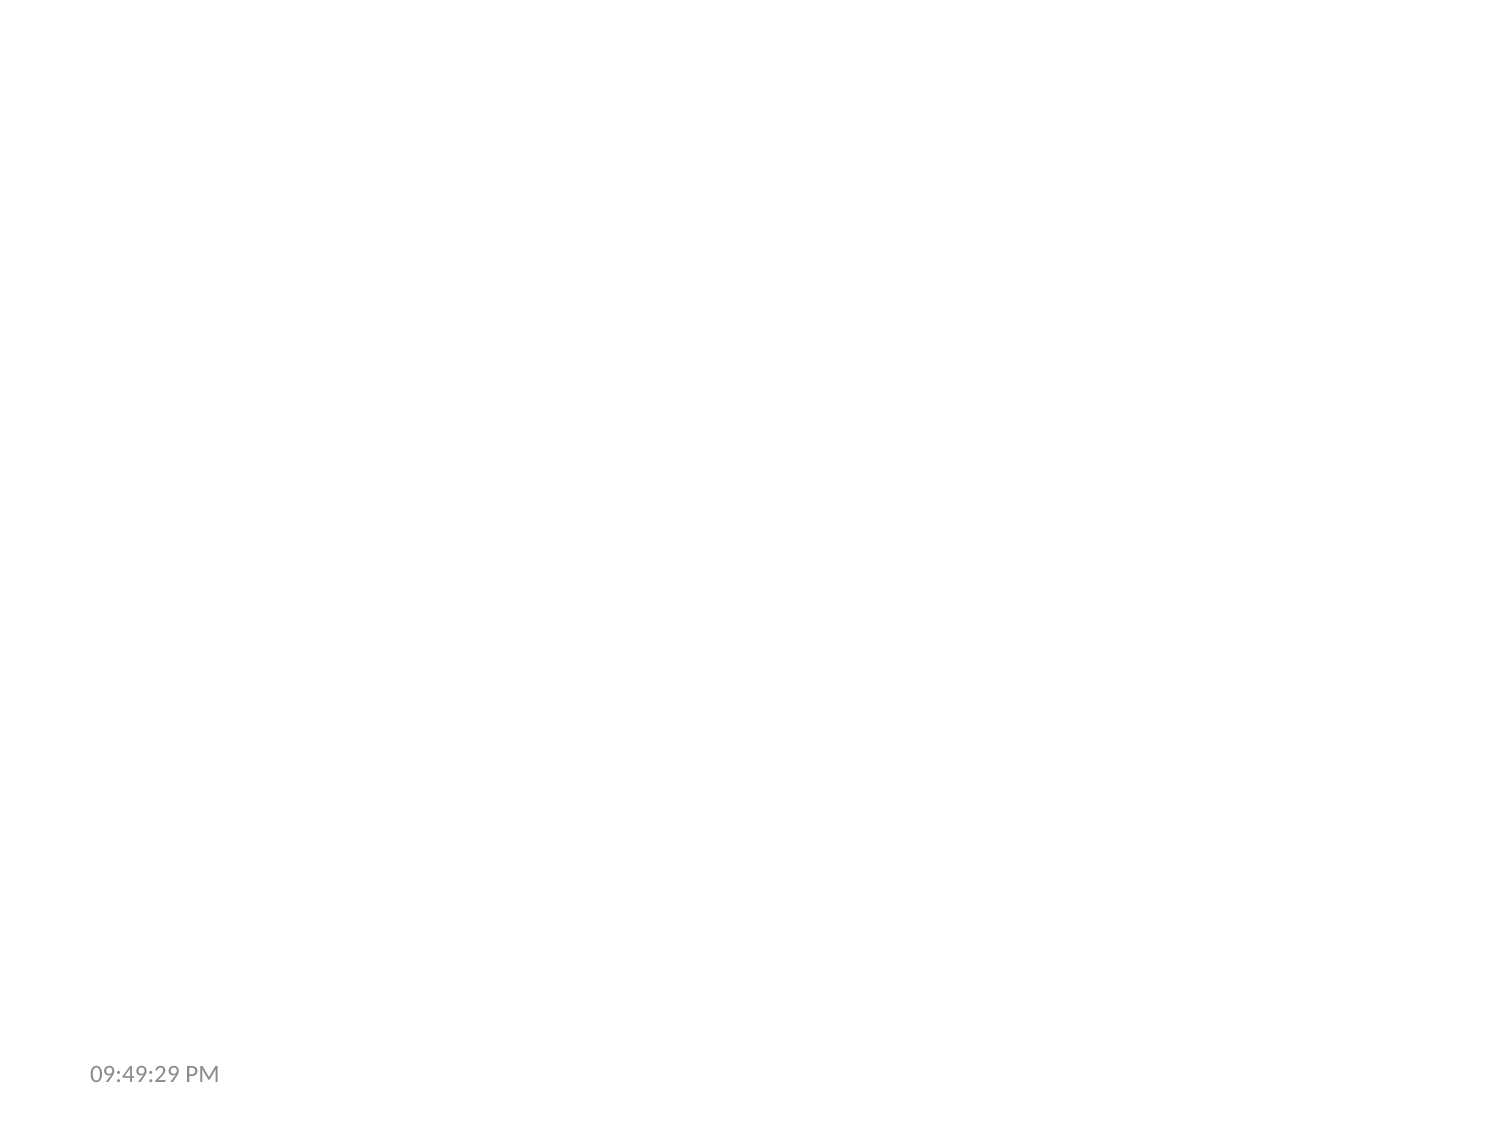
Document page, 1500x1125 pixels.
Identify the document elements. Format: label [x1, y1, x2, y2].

slide_number [75, 1042, 425, 1103]
